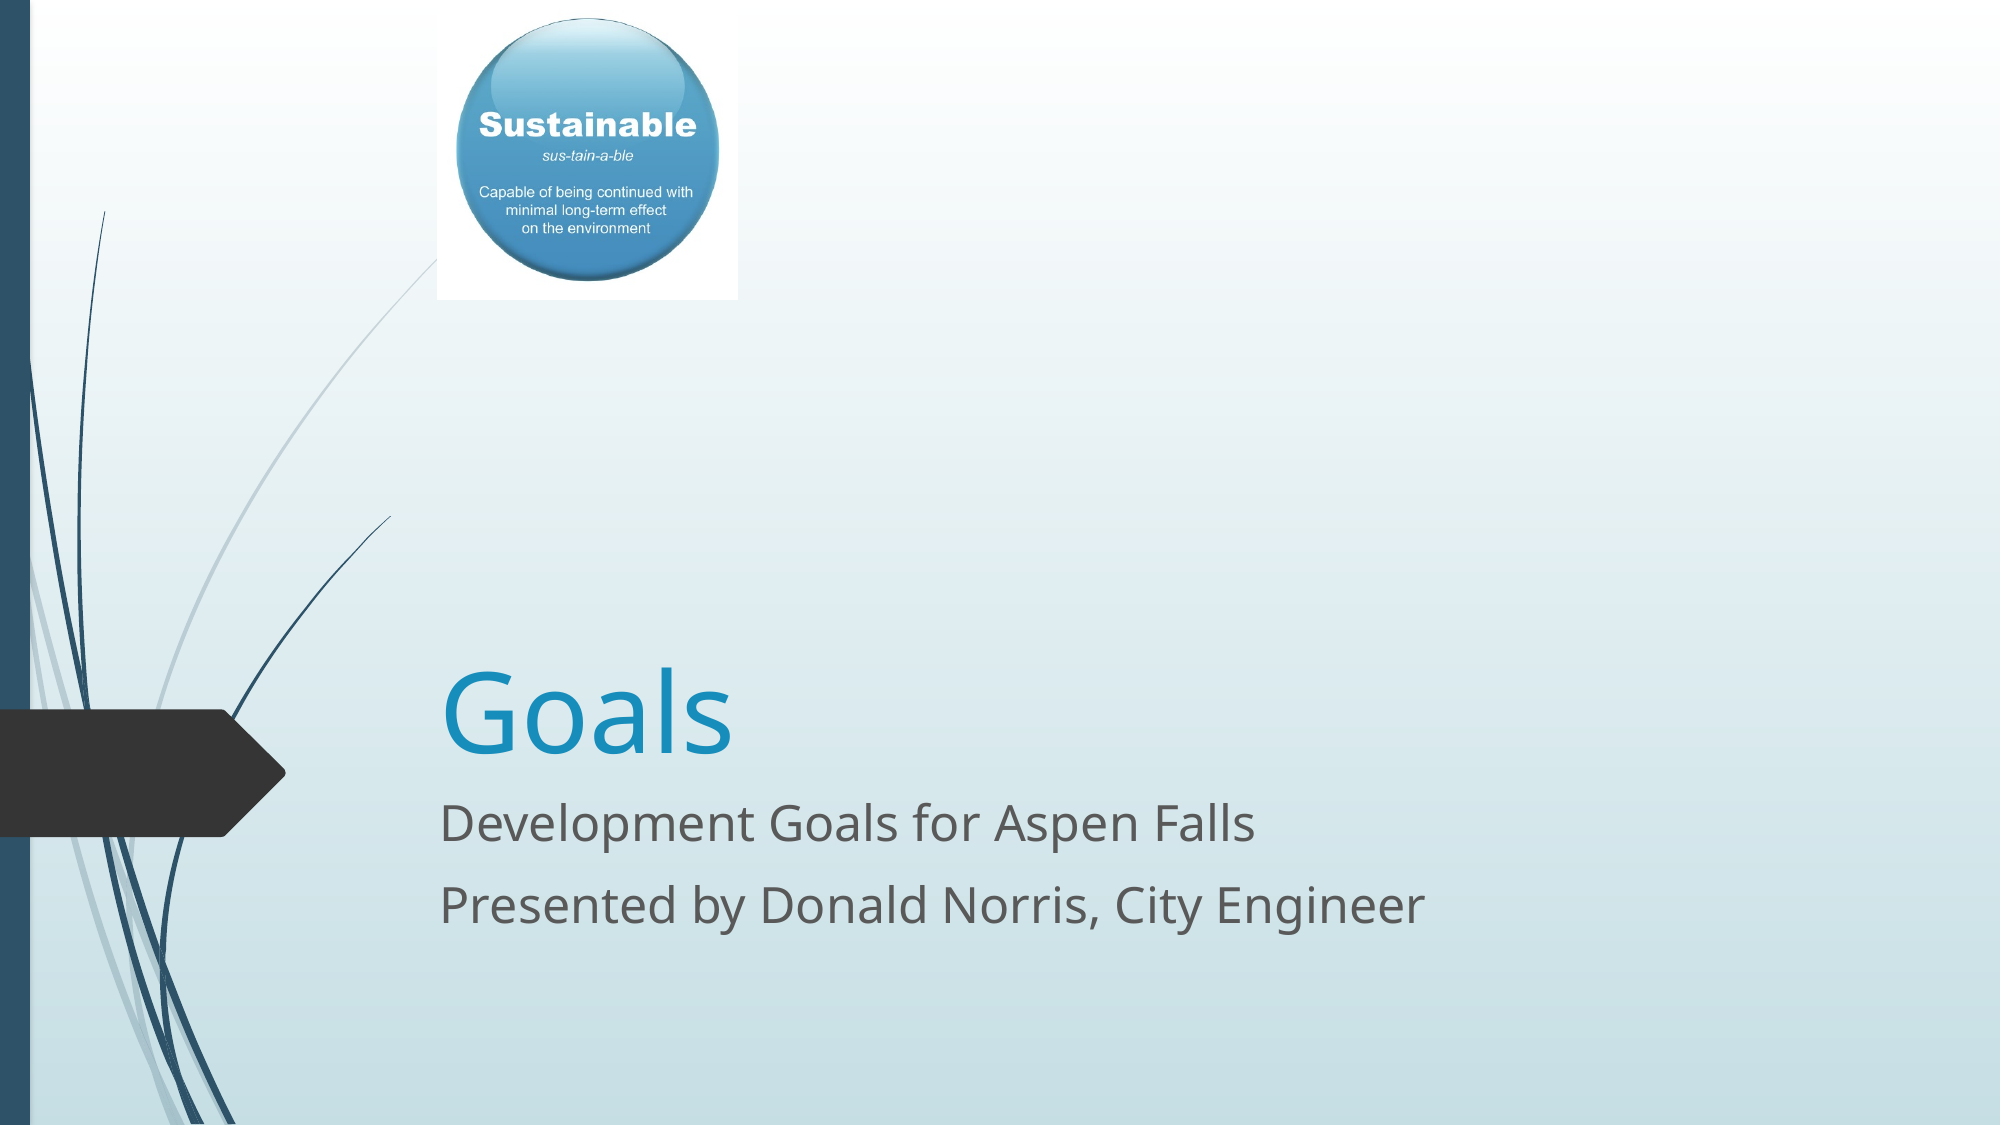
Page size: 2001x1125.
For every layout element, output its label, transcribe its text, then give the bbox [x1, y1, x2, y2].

picture [437, 0, 738, 301]
subtitle Development Goals for Aspen Falls Presented by Donald Norris, City Engineer [424, 783, 1888, 969]
title Goals [424, 412, 1888, 783]
